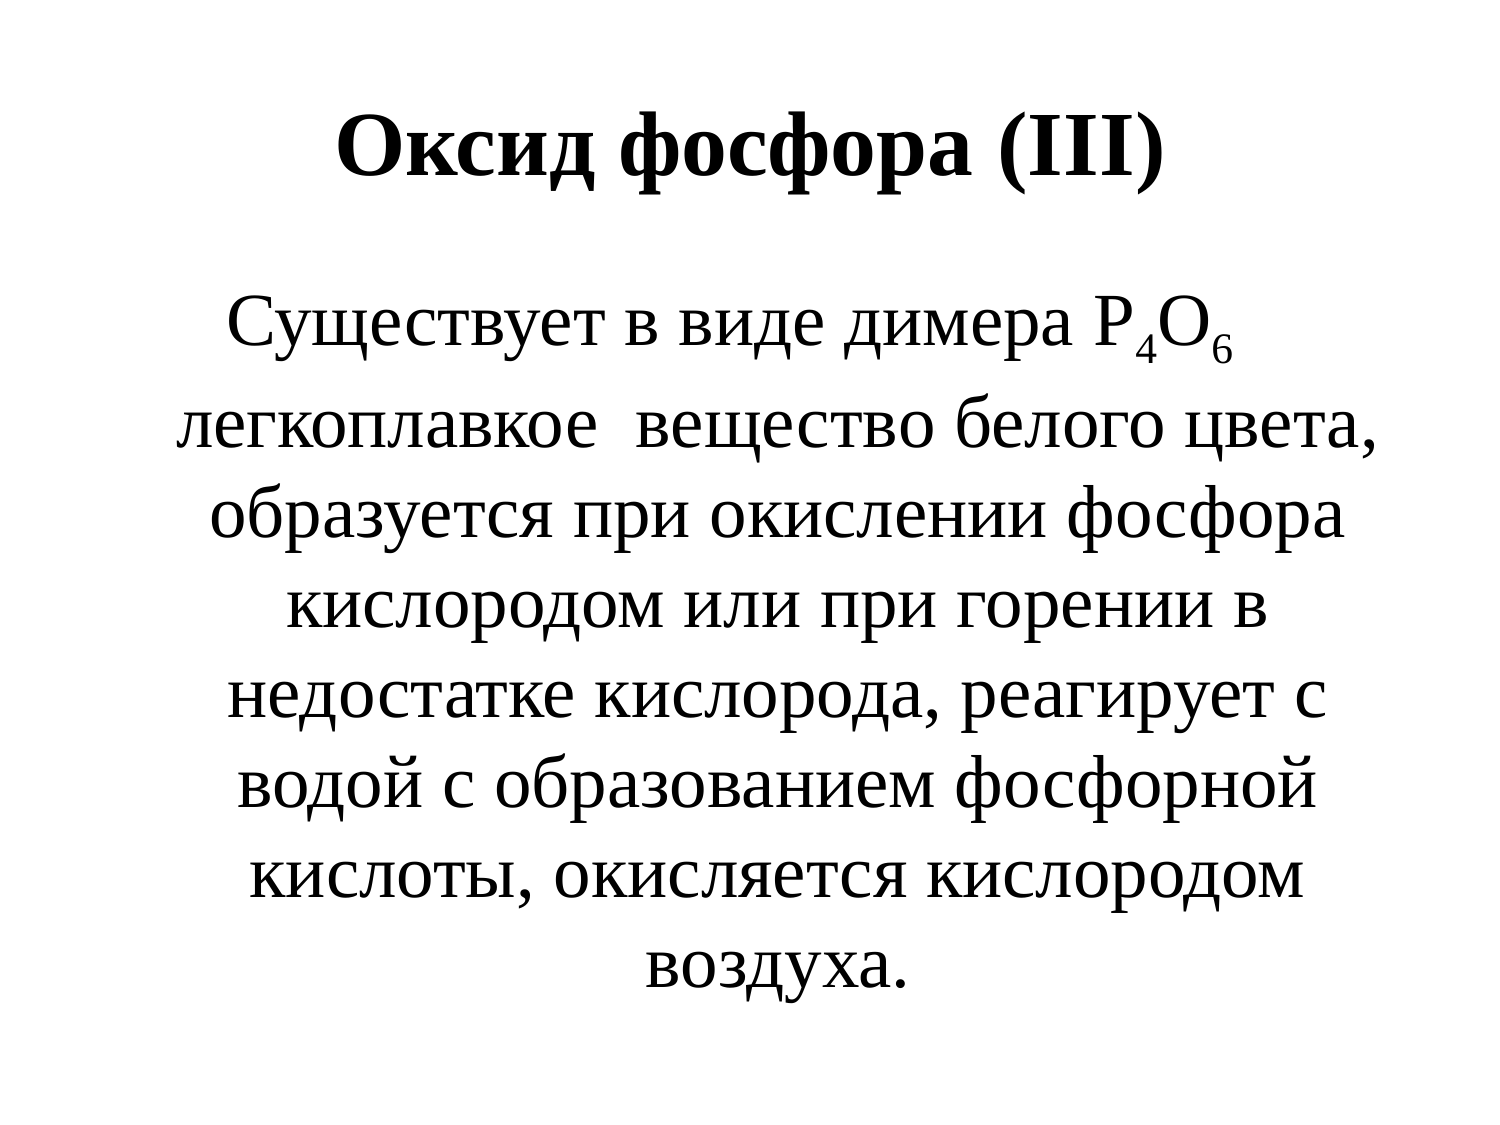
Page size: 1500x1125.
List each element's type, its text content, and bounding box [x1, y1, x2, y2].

title Оксид фосфора (III) [75, 45, 1425, 233]
list Существует в виде димера P4O6 легкоплавкое вещество белого цвета, образуется при окислении фосфора кислородом или при горении в недостатке кислорода, реагирует с водой с образованием фосфорной кислоты, окисляется кислородом воздуха. [75, 262, 1425, 1005]
